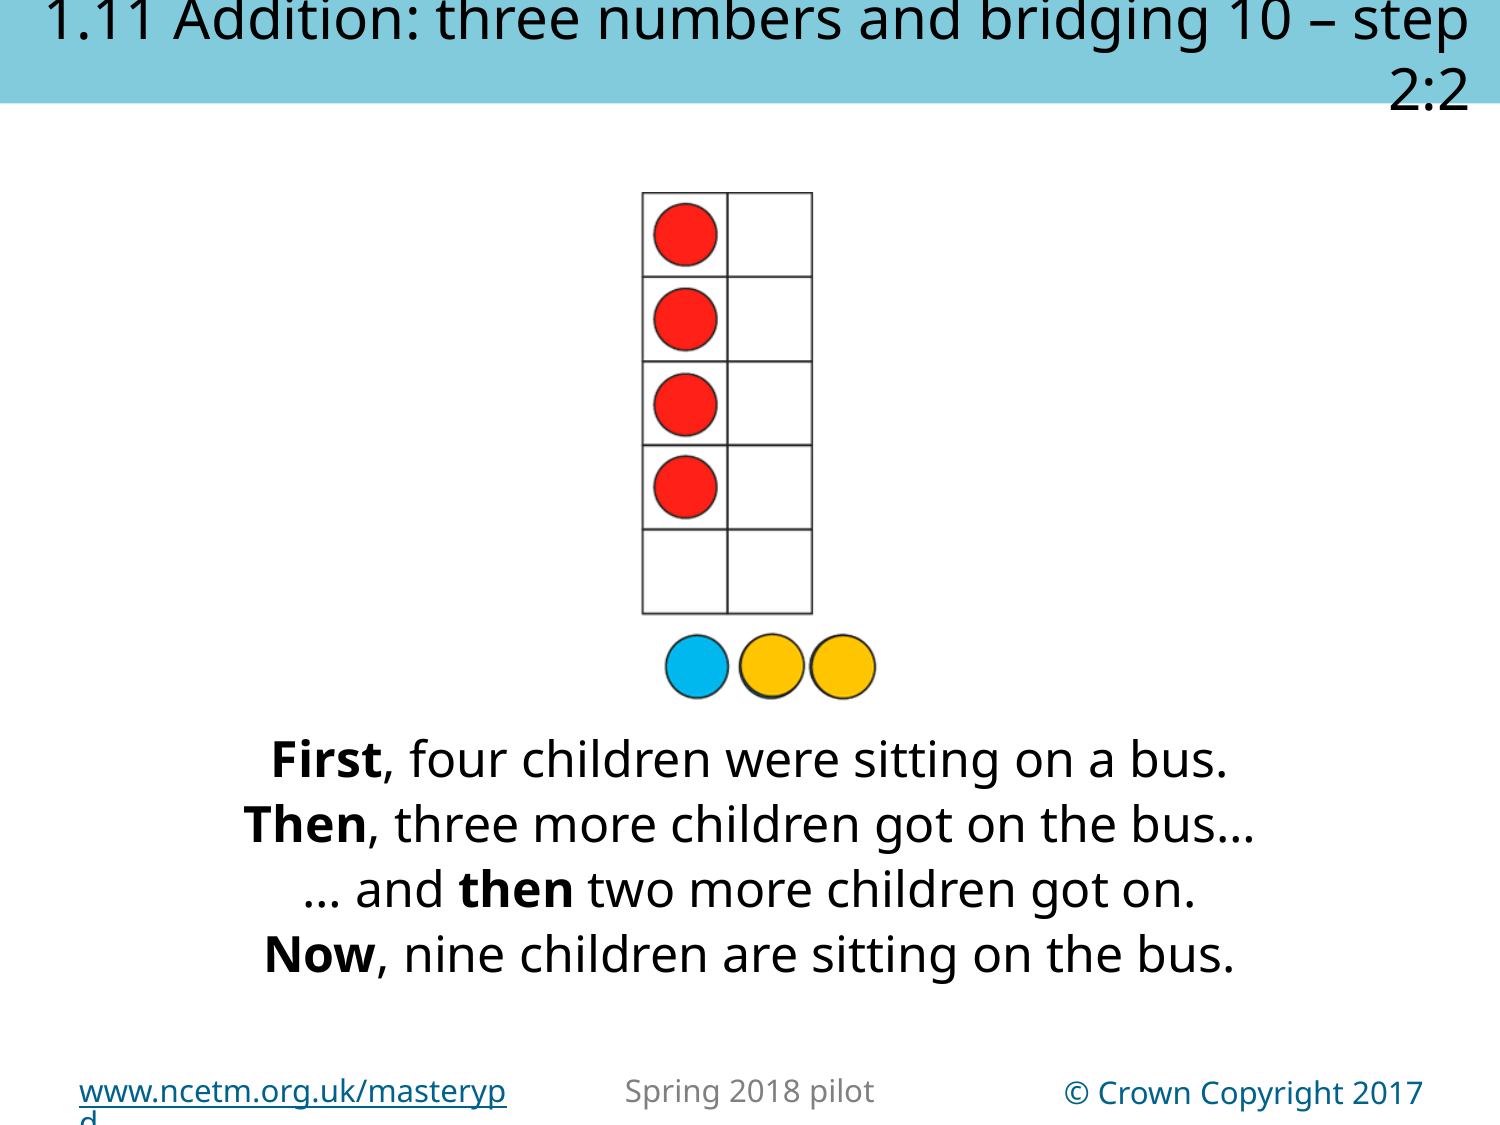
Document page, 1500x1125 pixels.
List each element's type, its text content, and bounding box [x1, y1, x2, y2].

list 1.11 Addition: three numbers and bridging 10 – step 2:2 [0, 0, 1500, 104]
picture [661, 628, 880, 706]
picture [635, 192, 828, 624]
text_box … and then two more children got on. [25, 849, 1475, 914]
text_box Then, three more children got on the bus… [25, 784, 1475, 849]
text_box Now, nine children are sitting on the bus. [25, 914, 1475, 990]
text_box First, four children were sitting on a bus. [25, 719, 1475, 784]
